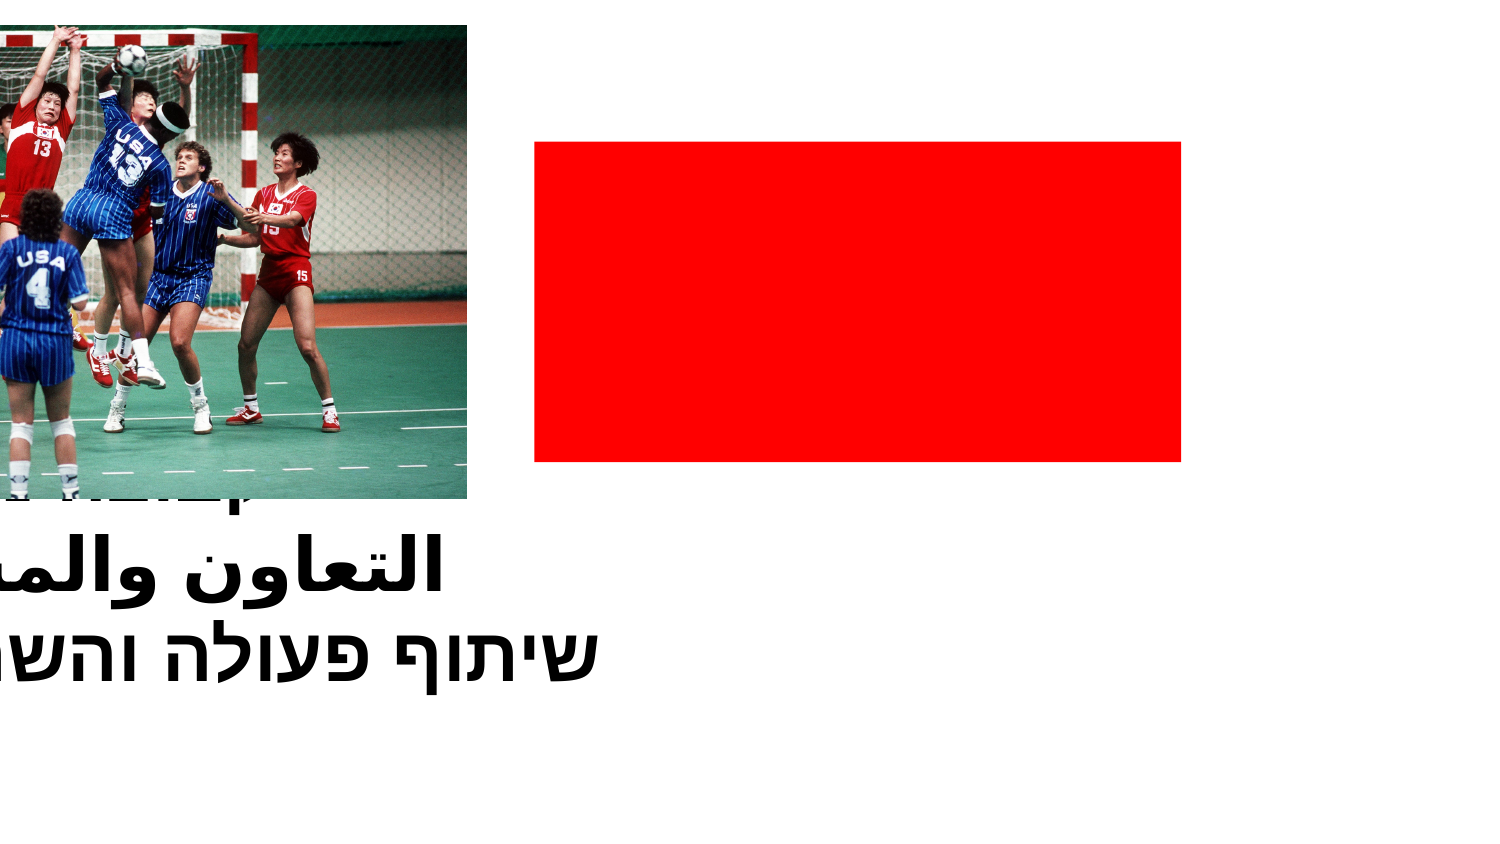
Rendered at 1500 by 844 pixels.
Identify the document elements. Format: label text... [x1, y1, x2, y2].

picture [0, 25, 467, 499]
text_box קבוצה מספר 6 التعاون والمشاركة שיתוף פעולה והשתתפות [0, 376, 1260, 844]
list [534, 141, 1182, 376]
